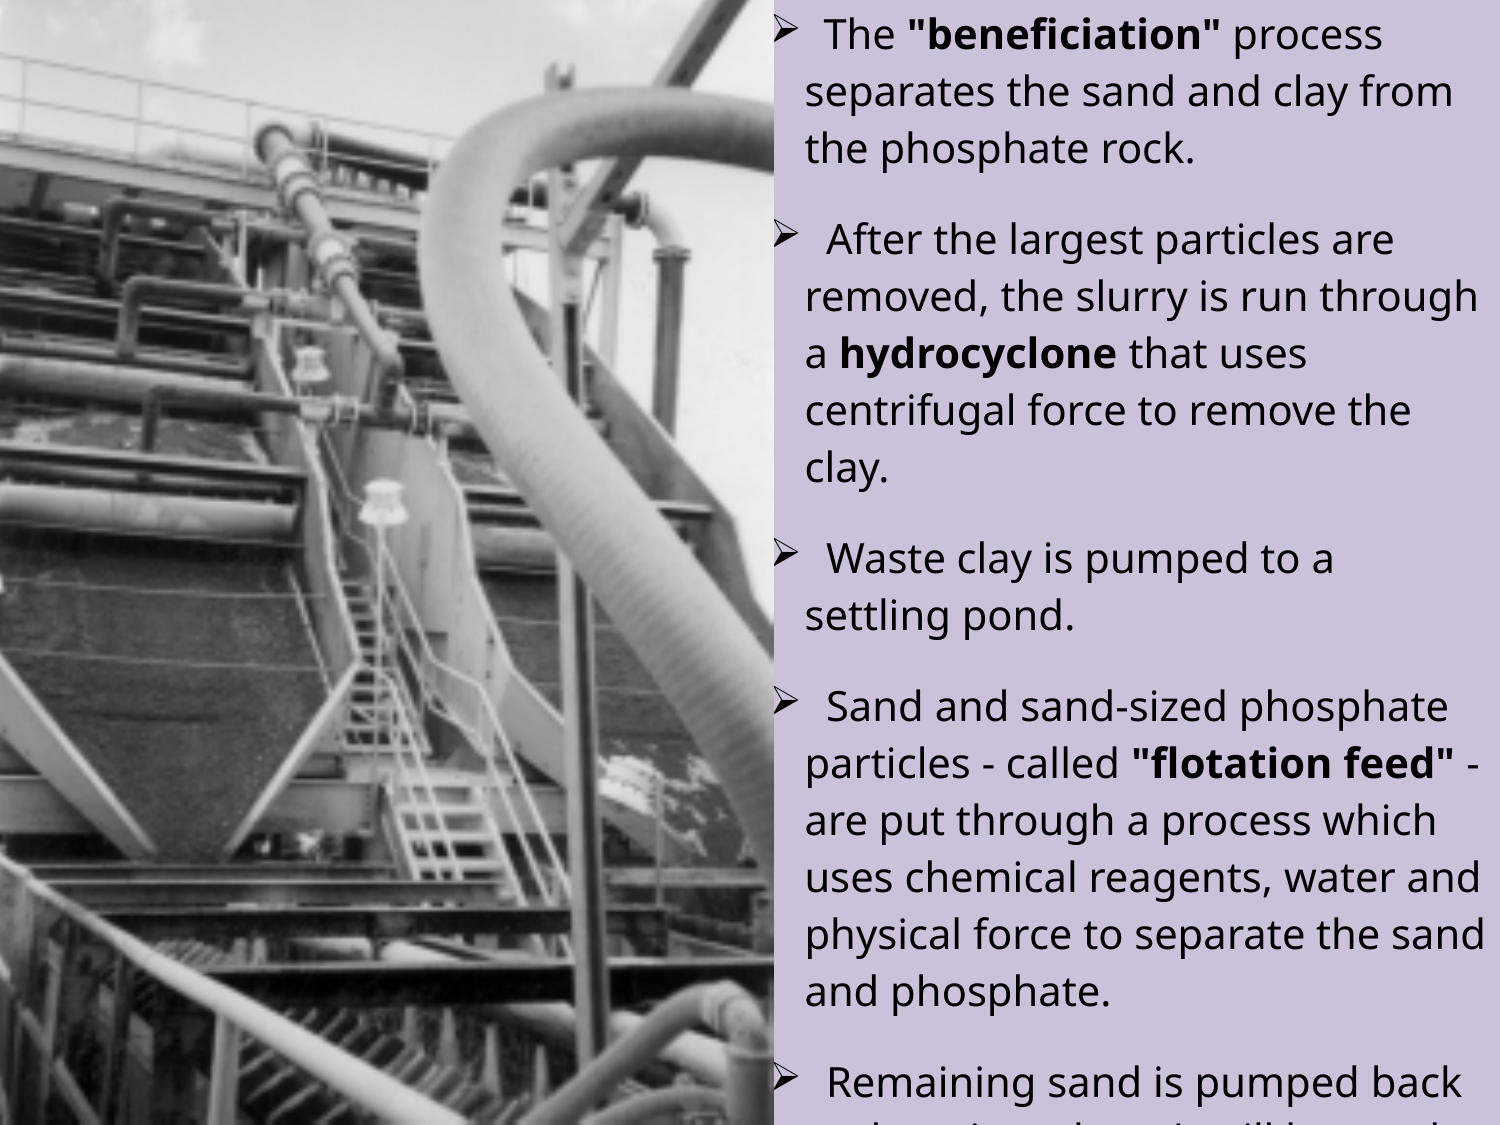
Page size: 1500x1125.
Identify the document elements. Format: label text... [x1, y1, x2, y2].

picture [0, 0, 774, 1125]
table_header The "beneficiation" process separates the sand and clay from the phosphate rock. After the largest particles are removed, the slurry is run through a hydrocyclone that uses centrifugal force to remove the clay. Waste clay is pumped to a settling pond. Sand and sand-sized phosphate particles - called "flotation feed" - are put through a process which uses chemical reagents, water and physical force to separate the sand and phosphate. Remaining sand is pumped back to the mine where it will be used to restore the site when mining is complete. The rock is trucked to chemical processing plants. [774, 0, 1500, 1125]
